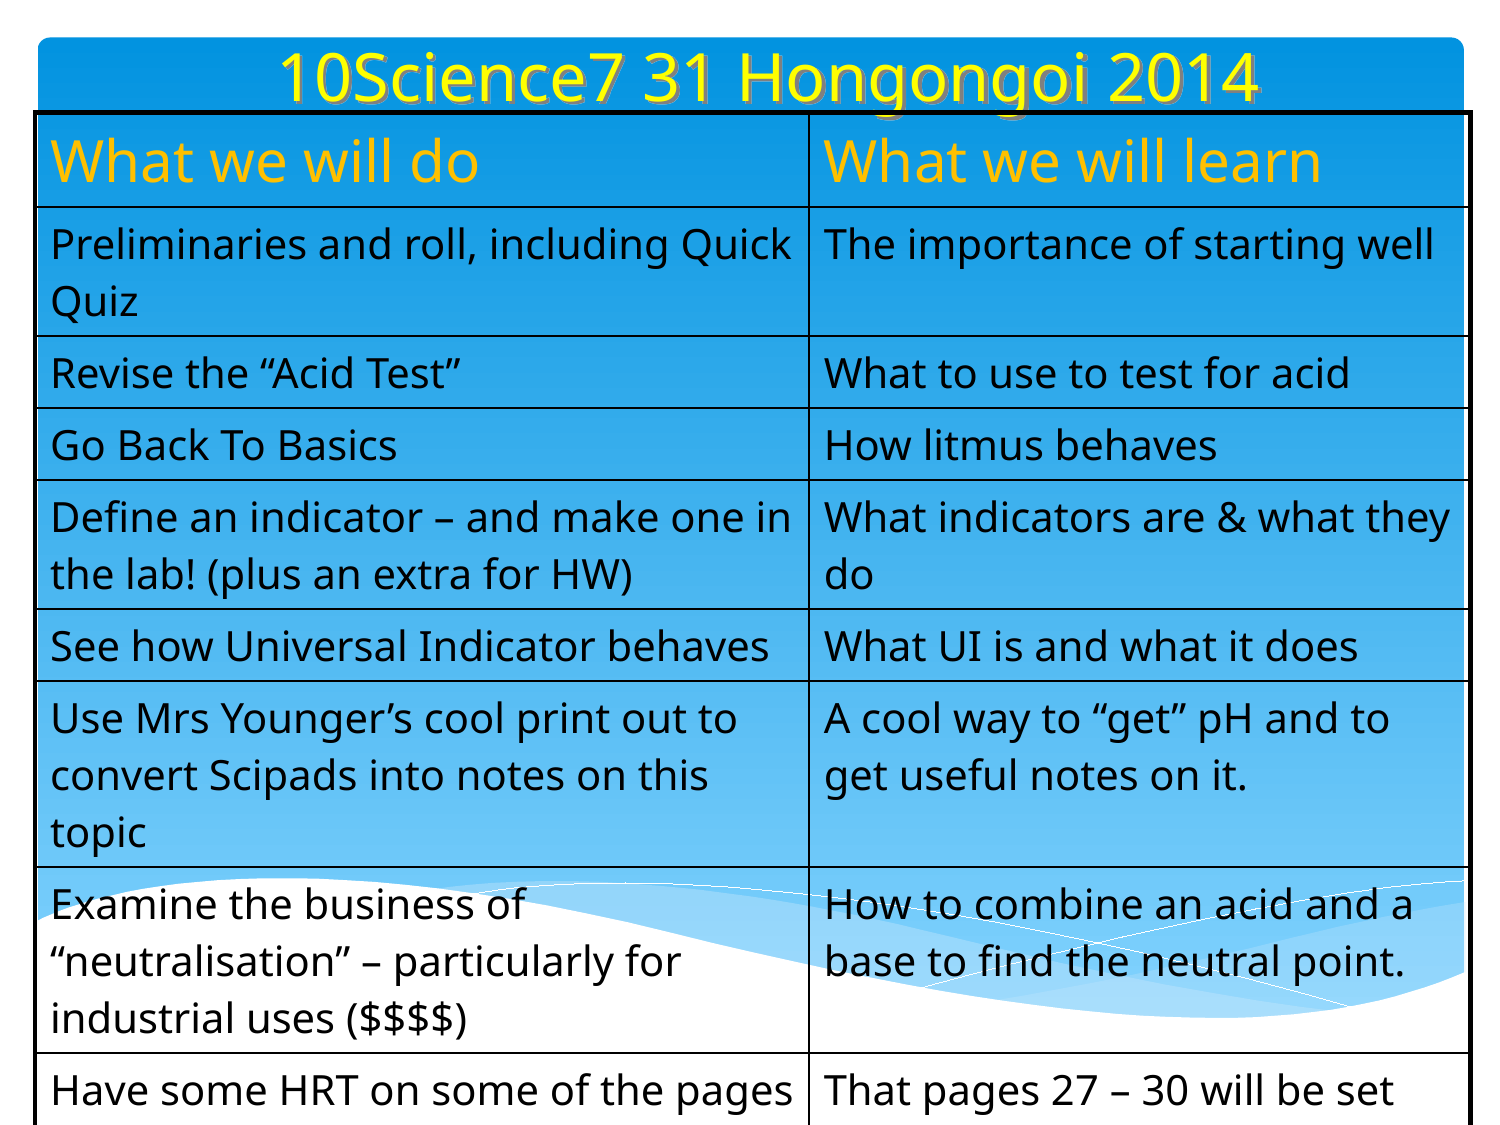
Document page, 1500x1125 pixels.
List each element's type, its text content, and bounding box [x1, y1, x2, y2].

table_cell Define an indicator – and make one in the lab! (plus an extra for HW) [37, 481, 808, 608]
table_cell Preliminaries and roll, including Quick Quiz [37, 208, 808, 335]
table_cell That pages 27 – 30 will be set (but not yet) and marked [810, 1054, 1468, 1125]
table_cell Use Mrs Younger’s cool print out to convert Scipads into notes on this topic [37, 682, 808, 866]
table_cell How to combine an acid and a base to find the neutral point. [810, 868, 1468, 1052]
table_cell Examine the business of “neutralisation” – particularly for industrial uses ($$$$) [37, 868, 808, 1052]
table_cell What indicators are & what they do [810, 481, 1468, 608]
text_box 10Science7 31 Hongongoi 2014 [162, 24, 1375, 110]
table_cell Revise the “Acid Test” [37, 337, 808, 407]
table_cell A cool way to “get” pH and to get useful notes on it. [810, 682, 1468, 866]
table_cell Go Back To Basics [37, 409, 808, 479]
table_cell Have some HRT on some of the pages in the Scipad for the coming unit [37, 1054, 808, 1125]
table_cell See how Universal Indicator behaves [37, 610, 808, 680]
table_cell How litmus behaves [810, 409, 1468, 479]
table_header What we will do [37, 115, 808, 206]
table_cell What UI is and what it does [810, 610, 1468, 680]
table_cell What to use to test for acid [810, 337, 1468, 407]
table_header What we will learn [810, 115, 1468, 206]
table_cell The importance of starting well [810, 208, 1468, 335]
